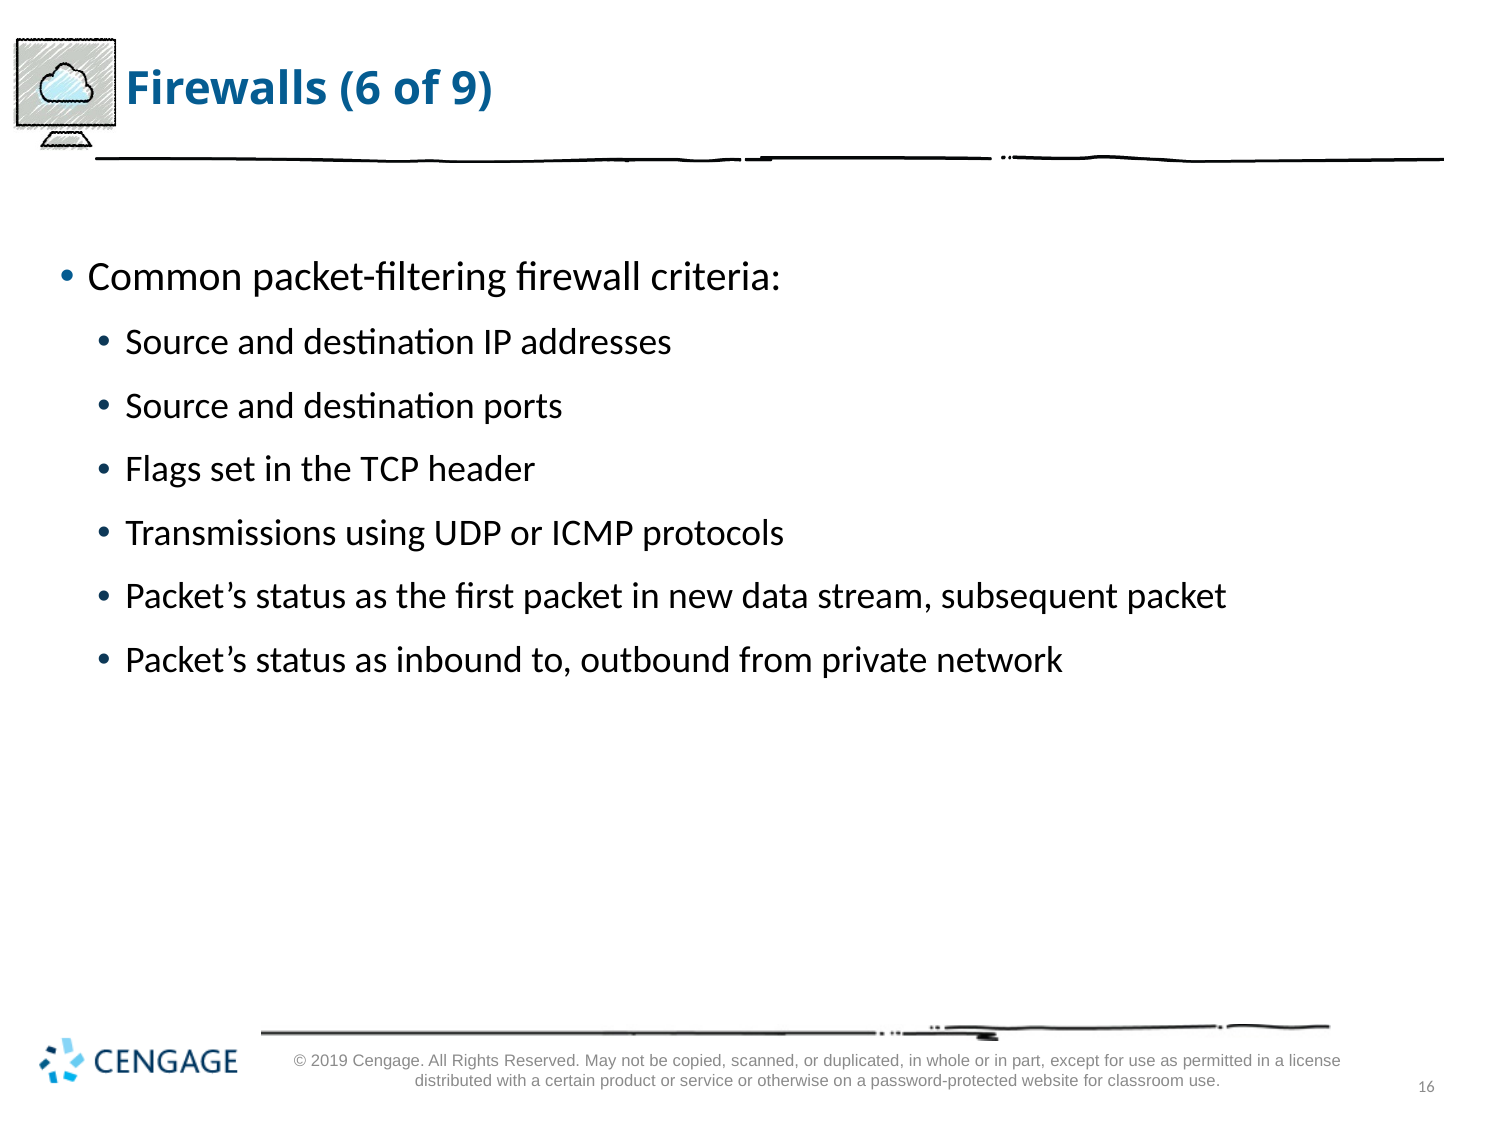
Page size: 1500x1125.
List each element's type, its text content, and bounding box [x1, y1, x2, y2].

picture [95, 155, 1444, 163]
picture [261, 1024, 1331, 1041]
picture [19, 1024, 250, 1096]
picture [13, 36, 117, 151]
footer © 2019 Cengage. All Rights Reserved. May not be copied, scanned, or duplicated, in whole or in part, except for use as permitted in a license distributed with a certain product or service or otherwise on a password-protected website for classroom use. [262, 1050, 1375, 1091]
list Common packet-filtering firewall criteria: Source and destination IP addresses Source and destination ports Flags set in the T C P header Transmissions using U D P or I C M P protocols Packet’s status as the first packet in new data stream, subsequent packet Packet’s status as inbound to, outbound from private network [59, 252, 1441, 686]
title Firewalls (6 of 9) [125, 66, 1442, 116]
